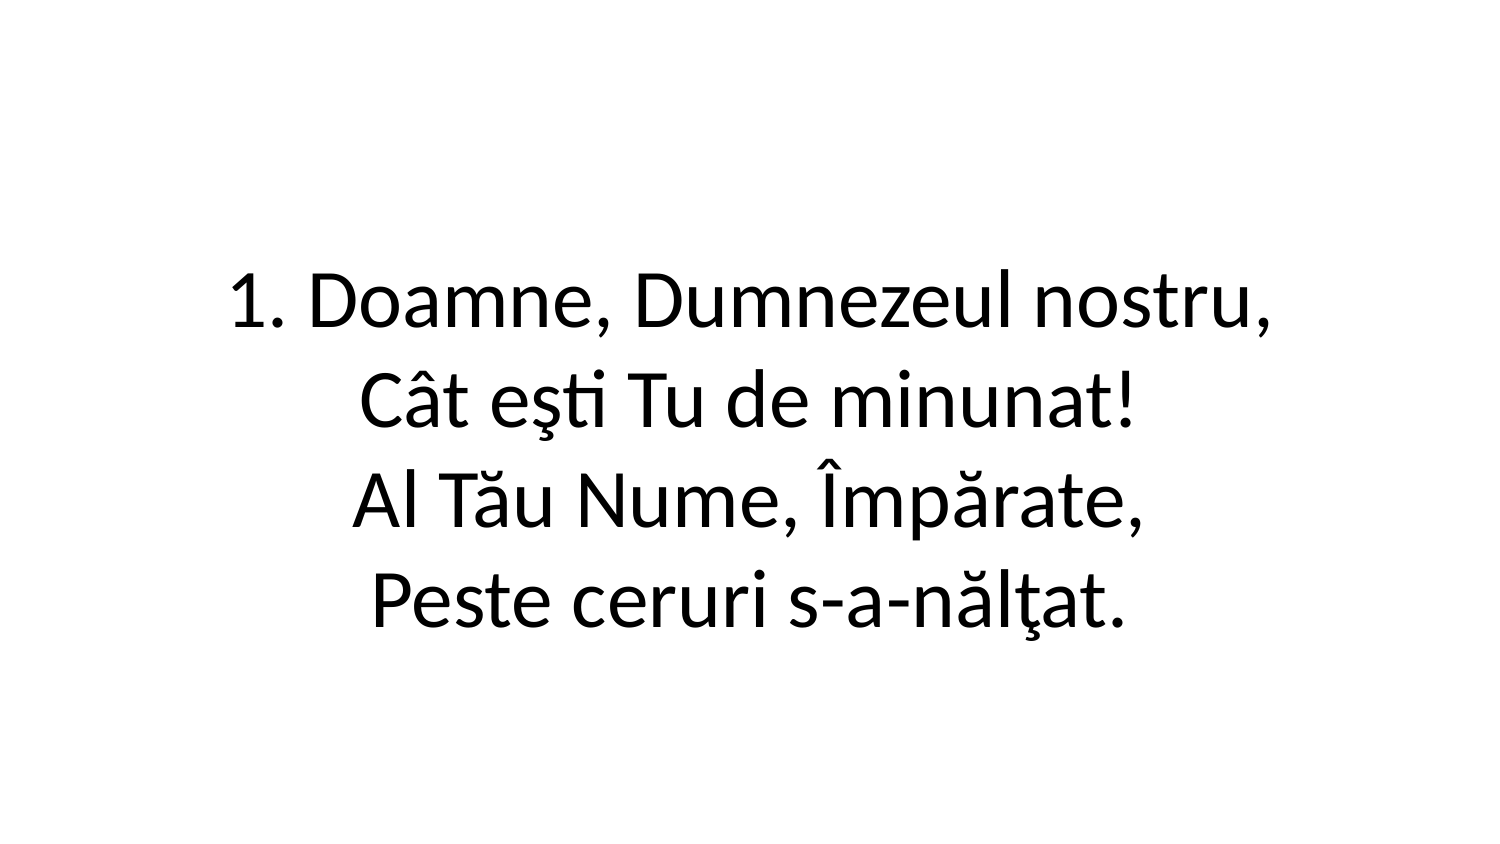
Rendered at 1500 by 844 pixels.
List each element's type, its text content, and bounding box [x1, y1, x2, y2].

text_box 1. Doamne, Dumnezeul nostru, Cât eşti Tu de minunat! Al Tău Nume, Împărate, Peste ceruri s-a-nălţat. [210, 192, 1290, 652]
